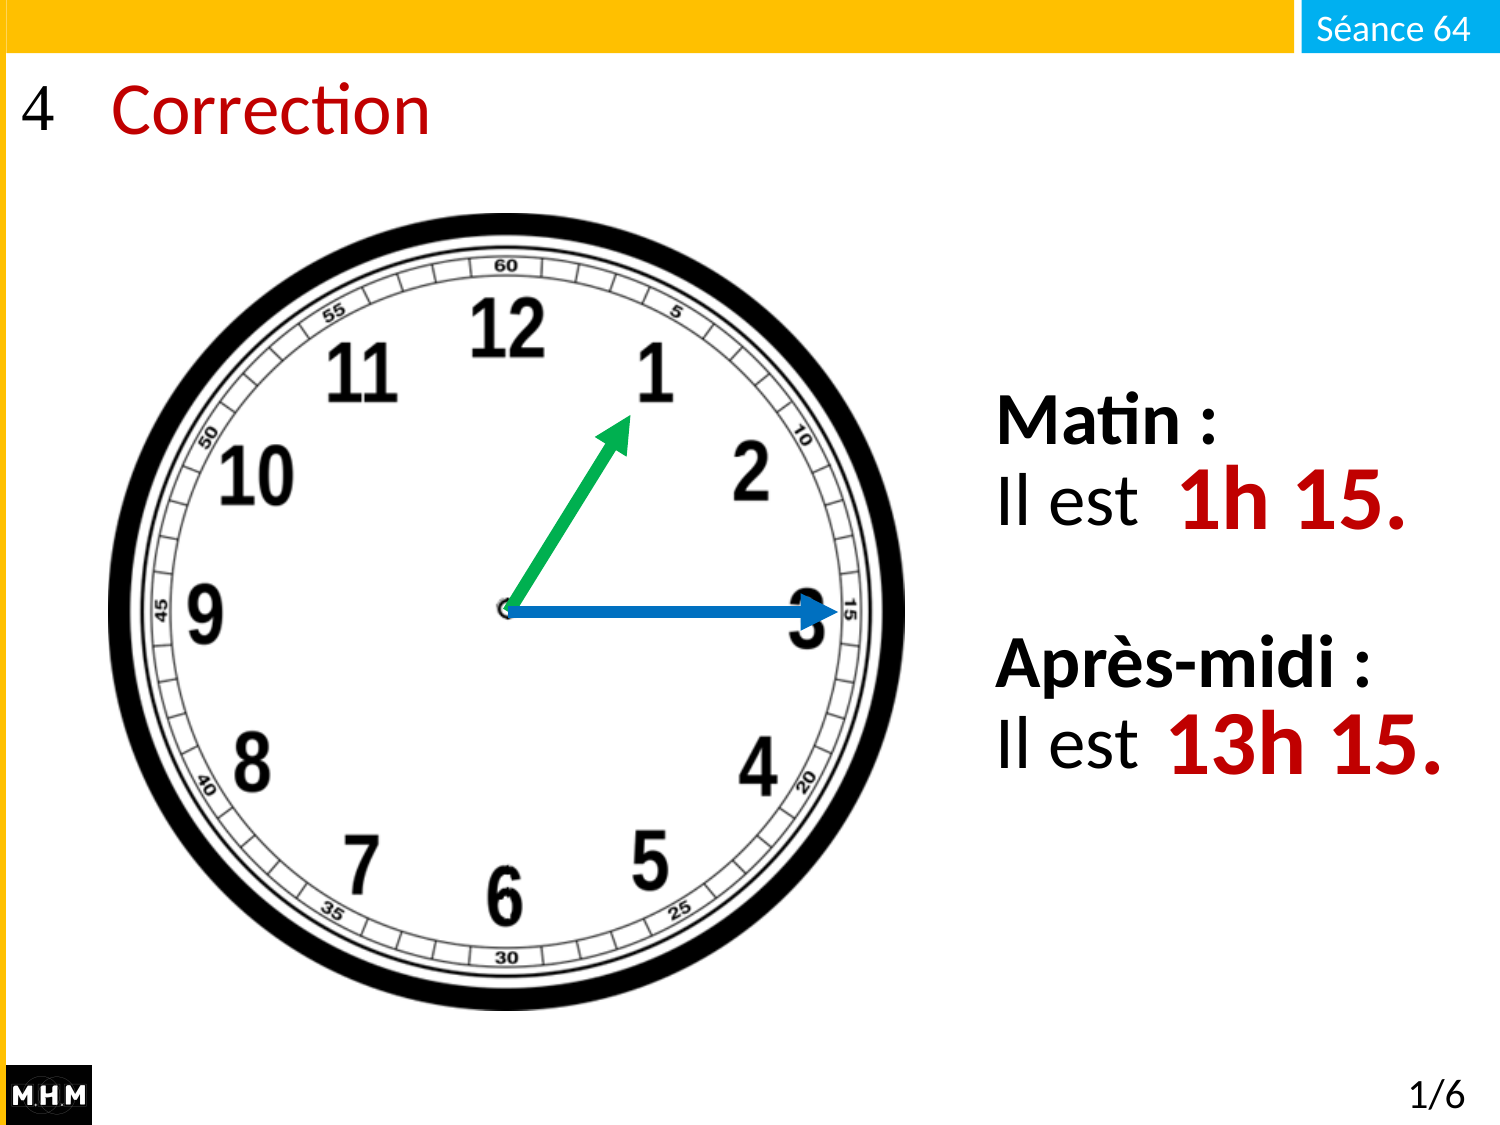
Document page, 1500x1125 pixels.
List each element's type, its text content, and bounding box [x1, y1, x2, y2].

text_box 1h 15. [1145, 450, 1440, 550]
list 1/6 [1373, 1064, 1500, 1125]
text_box 13h 15. [1145, 704, 1465, 785]
text_box Matin : Il est . . . h. Après-midi : Il est . . . h. [980, 301, 1500, 863]
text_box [508, 414, 631, 611]
picture [6, 1065, 92, 1125]
title Correction [96, 60, 1391, 160]
picture [108, 213, 905, 1011]
